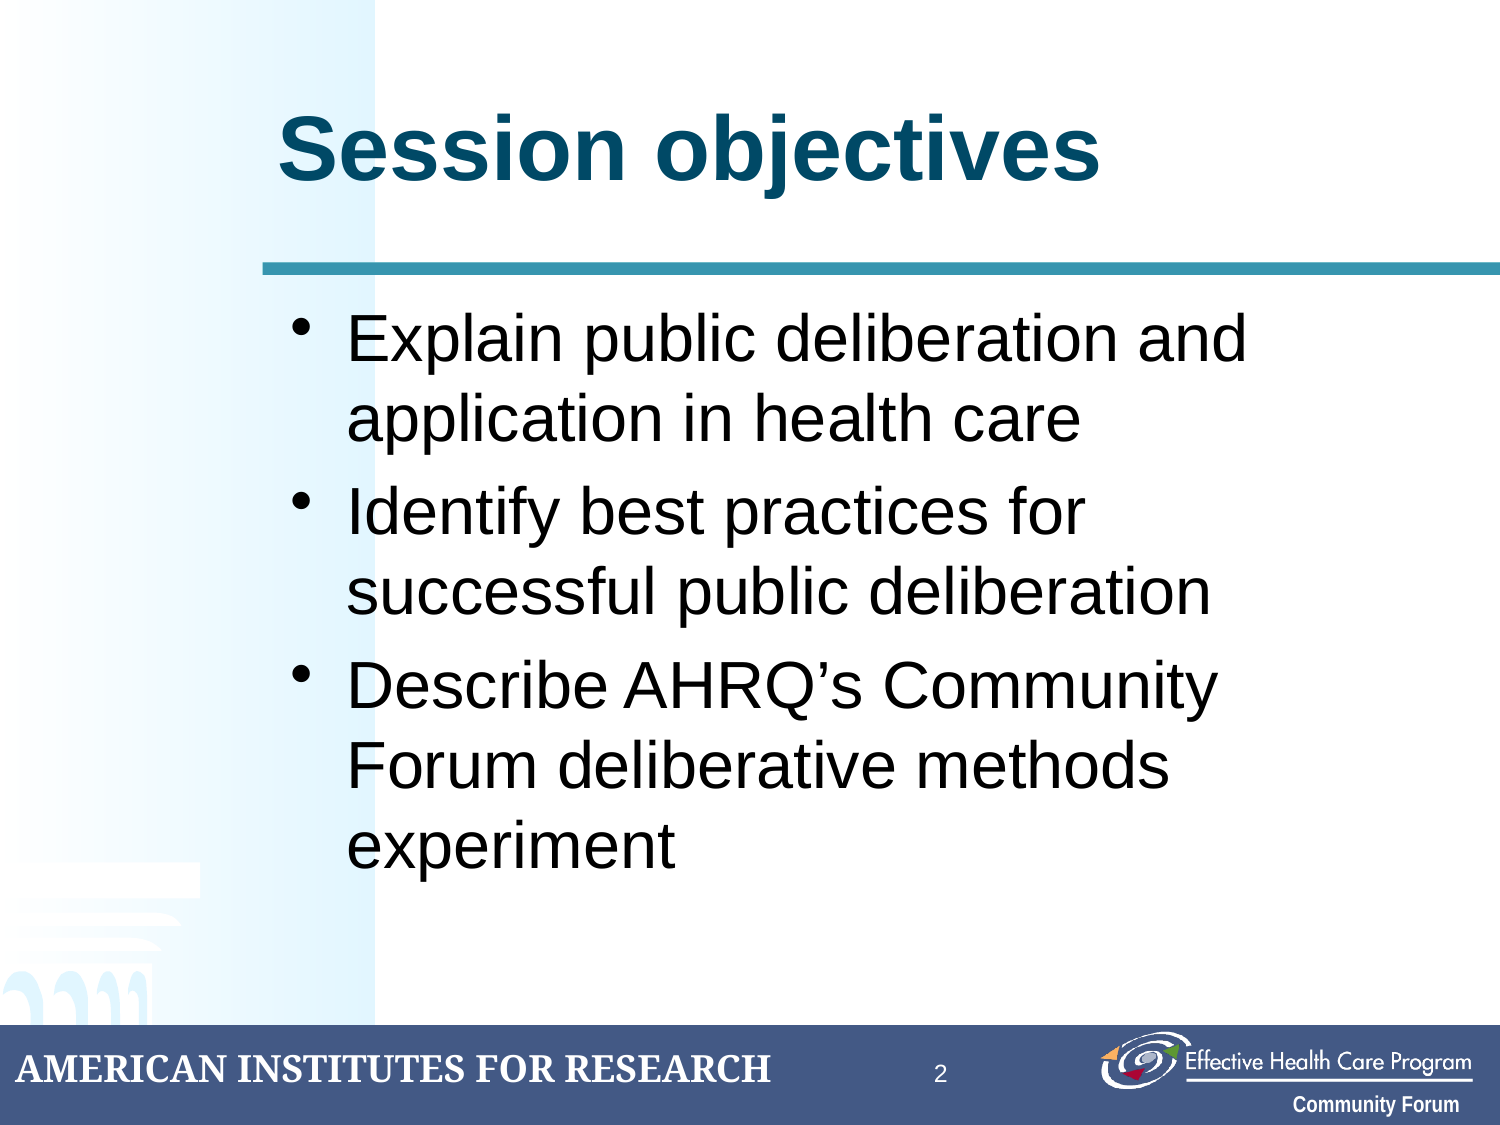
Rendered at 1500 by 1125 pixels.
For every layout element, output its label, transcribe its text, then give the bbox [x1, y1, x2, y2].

title Session objectives [262, 49, 1475, 238]
picture [1100, 1031, 1473, 1089]
list Explain public deliberation and application in health care Identify best practices for successful public deliberation Describe AHRQ’s Community Forum deliberative methods experiment [274, 287, 1401, 1026]
